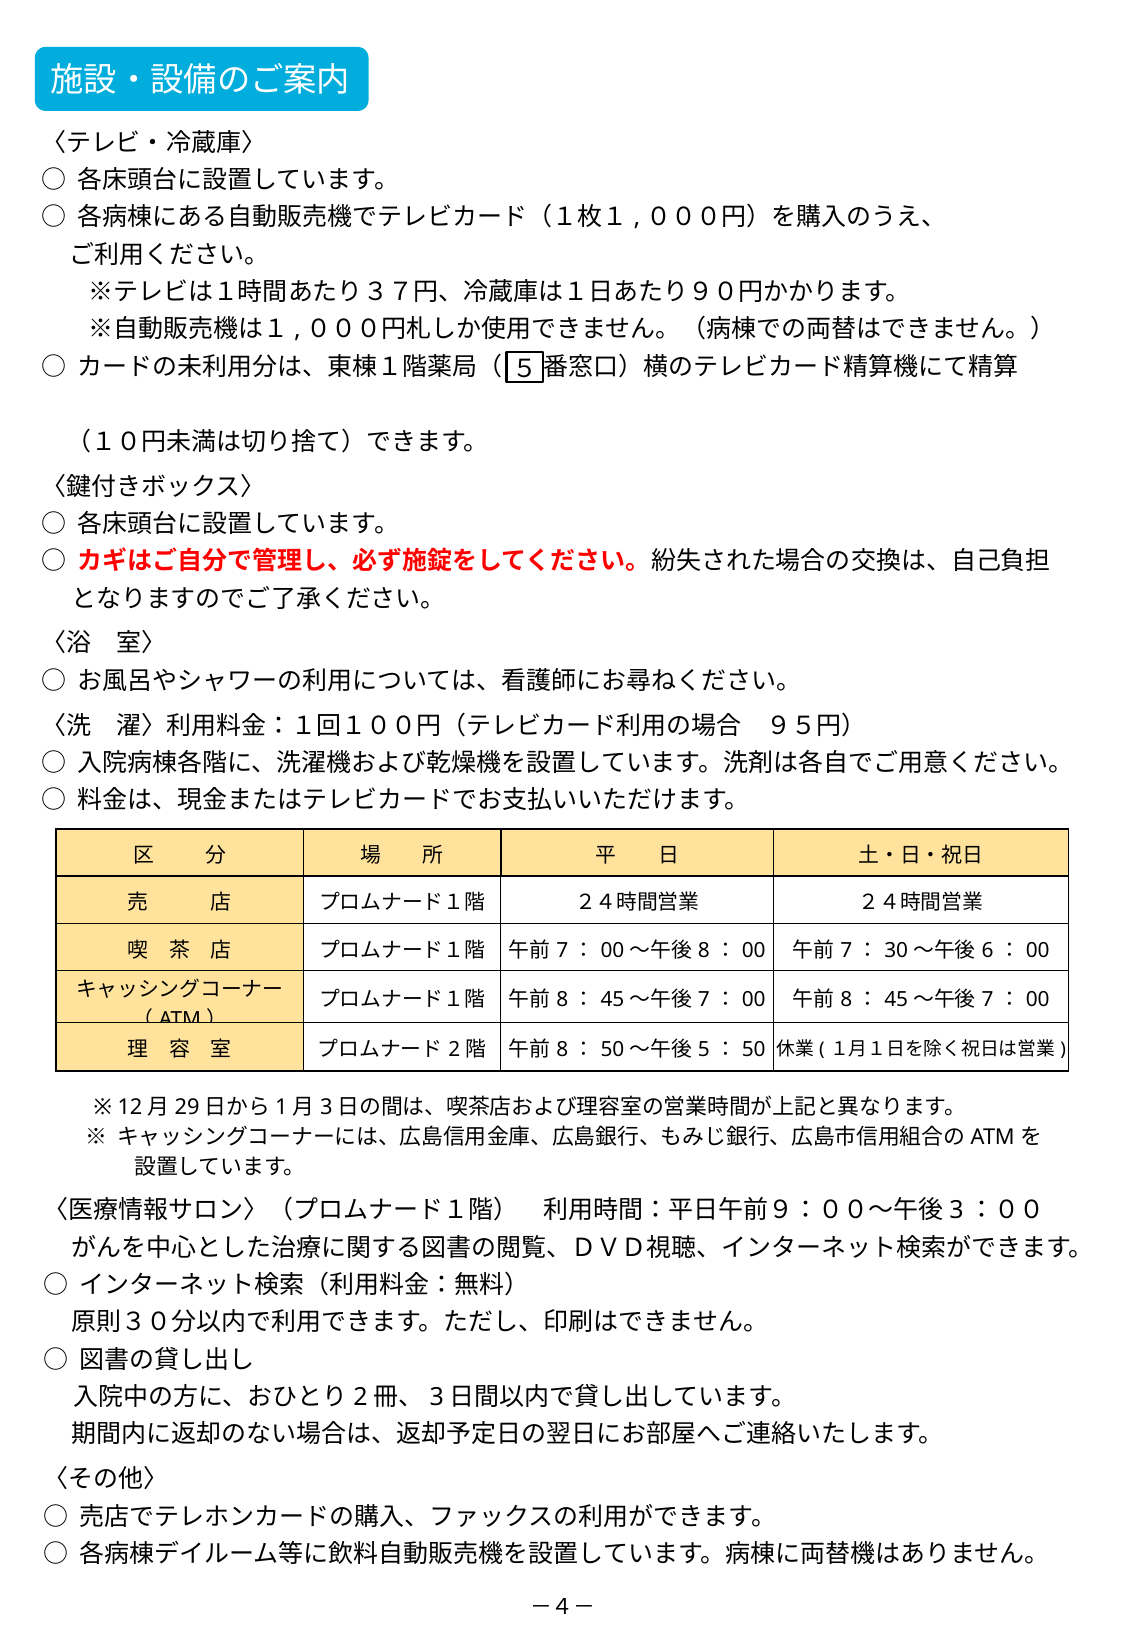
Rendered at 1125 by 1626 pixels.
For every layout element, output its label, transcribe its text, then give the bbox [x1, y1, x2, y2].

text_box ※ 12月29日から1月3日の間は、喫茶店および理容室の営業時間が上記と異なります。 ※ キャッシングコーナーには、広島信用金庫、広島銀行、もみじ銀行、広島市信用組合のATMを 設置しています。 [32, 1081, 1097, 1171]
table_cell 午前8：45～午後7：00 [774, 971, 1068, 1022]
table_header 土・日・祝日 [774, 830, 1068, 875]
text_box －４－ [515, 1585, 610, 1625]
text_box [32, 46, 369, 112]
table_header 場 所 [304, 830, 500, 875]
table_cell 午前8：50～午後5：50 [501, 1023, 773, 1070]
table_cell 売 店 [57, 877, 303, 923]
table_cell 午前7：00～午後8：00 [501, 924, 773, 970]
table_cell プロムナード１階 [304, 971, 500, 1022]
table_cell プロムナード１階 [304, 924, 500, 970]
table_cell 休業(１月１日を除く祝日は営業) [774, 1023, 1068, 1070]
table_header 平 日 [502, 830, 773, 875]
table_cell キャッシングコーナー （ATM） [57, 971, 303, 1022]
table_cell 午前7：30～午後6：00 [774, 924, 1068, 970]
table_cell ２４時間営業 [501, 877, 773, 923]
table_header 区 分 [57, 830, 303, 875]
table_cell 理 容 室 [57, 1023, 303, 1070]
table_cell 午前8：45～午後7：00 [501, 971, 773, 1022]
text_box 〈医療情報サロン〉（プロムナード１階） 利用時間：平日午前９：００～午後3：００ がんを中心とした治療に関する図書の閲覧、ＤＶＤ視聴、インターネット検索ができます。 ○ インターネット検索（利用料金：無料） 原則３０分以内で利用できます。ただし、印刷はできません。 ○ 図書の貸し出し 入院中の方に、おひとり2冊、3日間以内で貸し出しています。 期間内に返却のない場合は、返却予定日の翌日にお部屋へご連絡いたします。 〈その他〉 ○ 売店でテレホンカードの購入、ファックスの利用ができます。 ○ 各病棟デイルーム等に飲料自動販売機を設置しています。病棟に両替機はありません。 [28, 1171, 1097, 1575]
table_cell プロムナード2階 [304, 1023, 500, 1070]
table_cell ２４時間営業 [774, 877, 1068, 923]
table_cell プロムナード１階 [304, 877, 500, 923]
table_cell 喫 茶 店 [57, 924, 303, 970]
text_box ５ [506, 352, 544, 383]
text_box 〈テレビ・冷蔵庫〉 ○ 各床頭台に設置しています。 ○ 各病棟にある自動販売機でテレビカード（１枚１,０００円）を購入のうえ、 ご利用ください。 ※テレビは１時間あたり３７円、冷蔵庫は１日あたり９０円かかります。 ※自動販売機は１,０００円札しか使用できません。（病棟での両替はできません。） ○ カードの未利用分は、東棟１階薬局（ 番窓口）横のテレビカード精算機にて精算 （１０円未満は切り捨て）できます。 〈鍵付きボックス〉 ○ 各床頭台に設置しています。 ○ カギはご自分で管理し、必ず施錠をしてください。紛失された場合の交換は、自己負担 となりますのでご了承ください。 〈浴 室〉 ○ お風呂やシャワーの利用については、看護師にお尋ねください。 〈洗 濯〉利用料金：１回１００円（テレビカード利用の場合 ９５円） ○ 入院病棟各階に、洗濯機および乾燥機を設置しています。洗剤は各自でご用意ください。 ○ 料金は、現金またはテレビカードでお支払いいただけます。 〈売店・喫茶店・キャッシングコーナー・理容室〉 [26, 103, 1078, 867]
